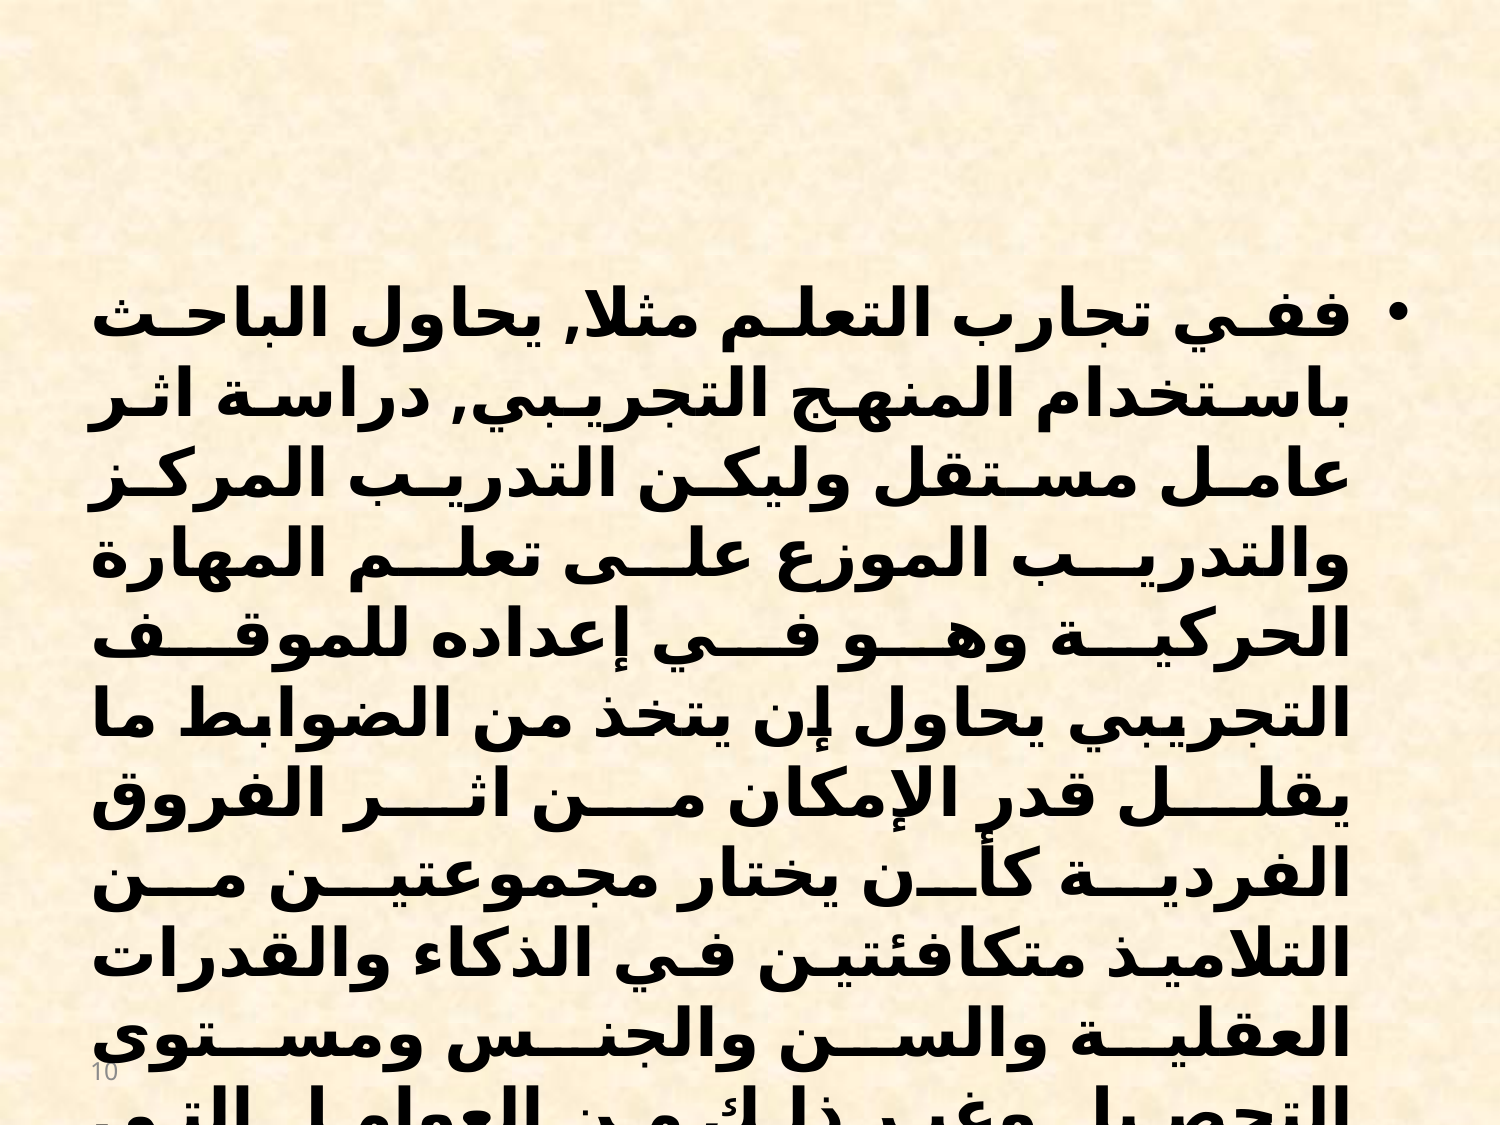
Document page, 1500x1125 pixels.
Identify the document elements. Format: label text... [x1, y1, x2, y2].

list ففي تجارب التعلم مثلا, يحاول الباحث باستخدام المنهج التجريبي, دراسة اثر عامل مستقل وليكن التدريب المركز والتدريب الموزع على تعلم المهارة الحركية وهو في إعداده للموقف التجريبي يحاول إن يتخذ من الضوابط ما يقلل قدر الإمكان من اثر الفروق الفردية كأن يختار مجموعتين من التلاميذ متكافئتين في الذكاء والقدرات العقلية والسن والجنس ومستوى التحصيل وغير ذلك من العوامل التي يحتمل إن تؤثر في النتائج. [75, 262, 1425, 1005]
picture [0, 0, 1500, 1125]
slide_number 10 [75, 1042, 425, 1103]
